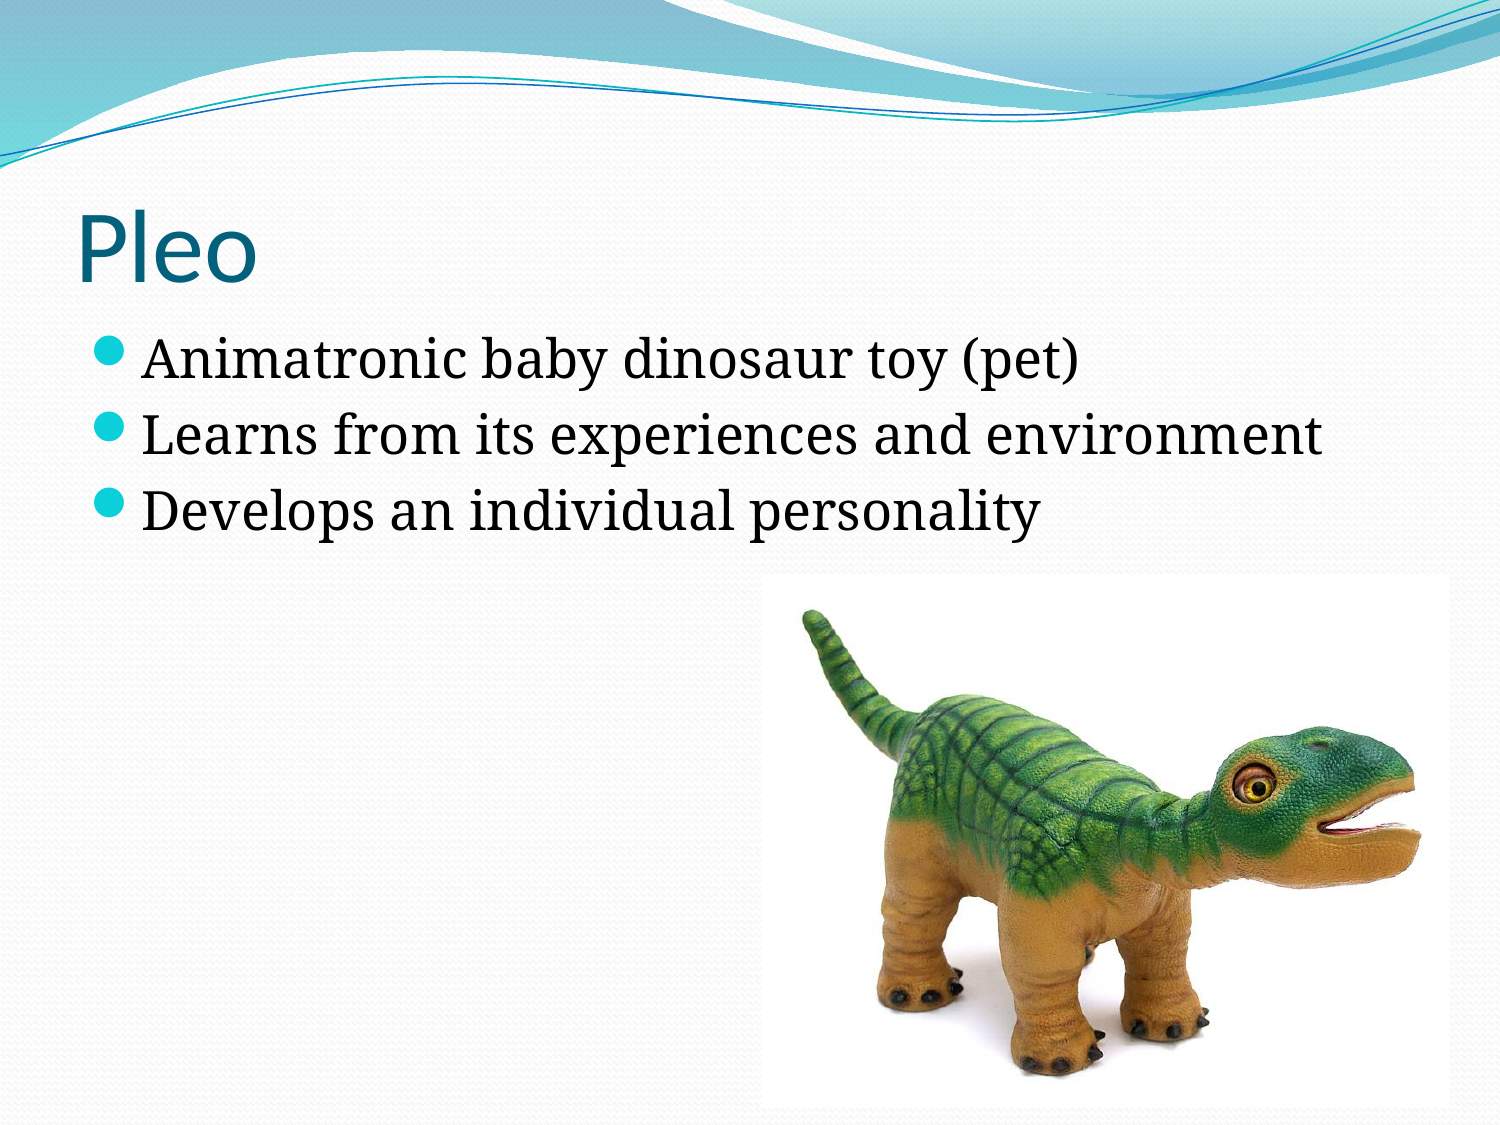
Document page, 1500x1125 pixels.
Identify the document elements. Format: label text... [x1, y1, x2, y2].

title Pleo [75, 115, 1425, 303]
picture [762, 574, 1451, 1108]
list Animatronic baby dinosaur toy (pet) Learns from its experiences and environment Develops an individual personality [75, 317, 1425, 1038]
